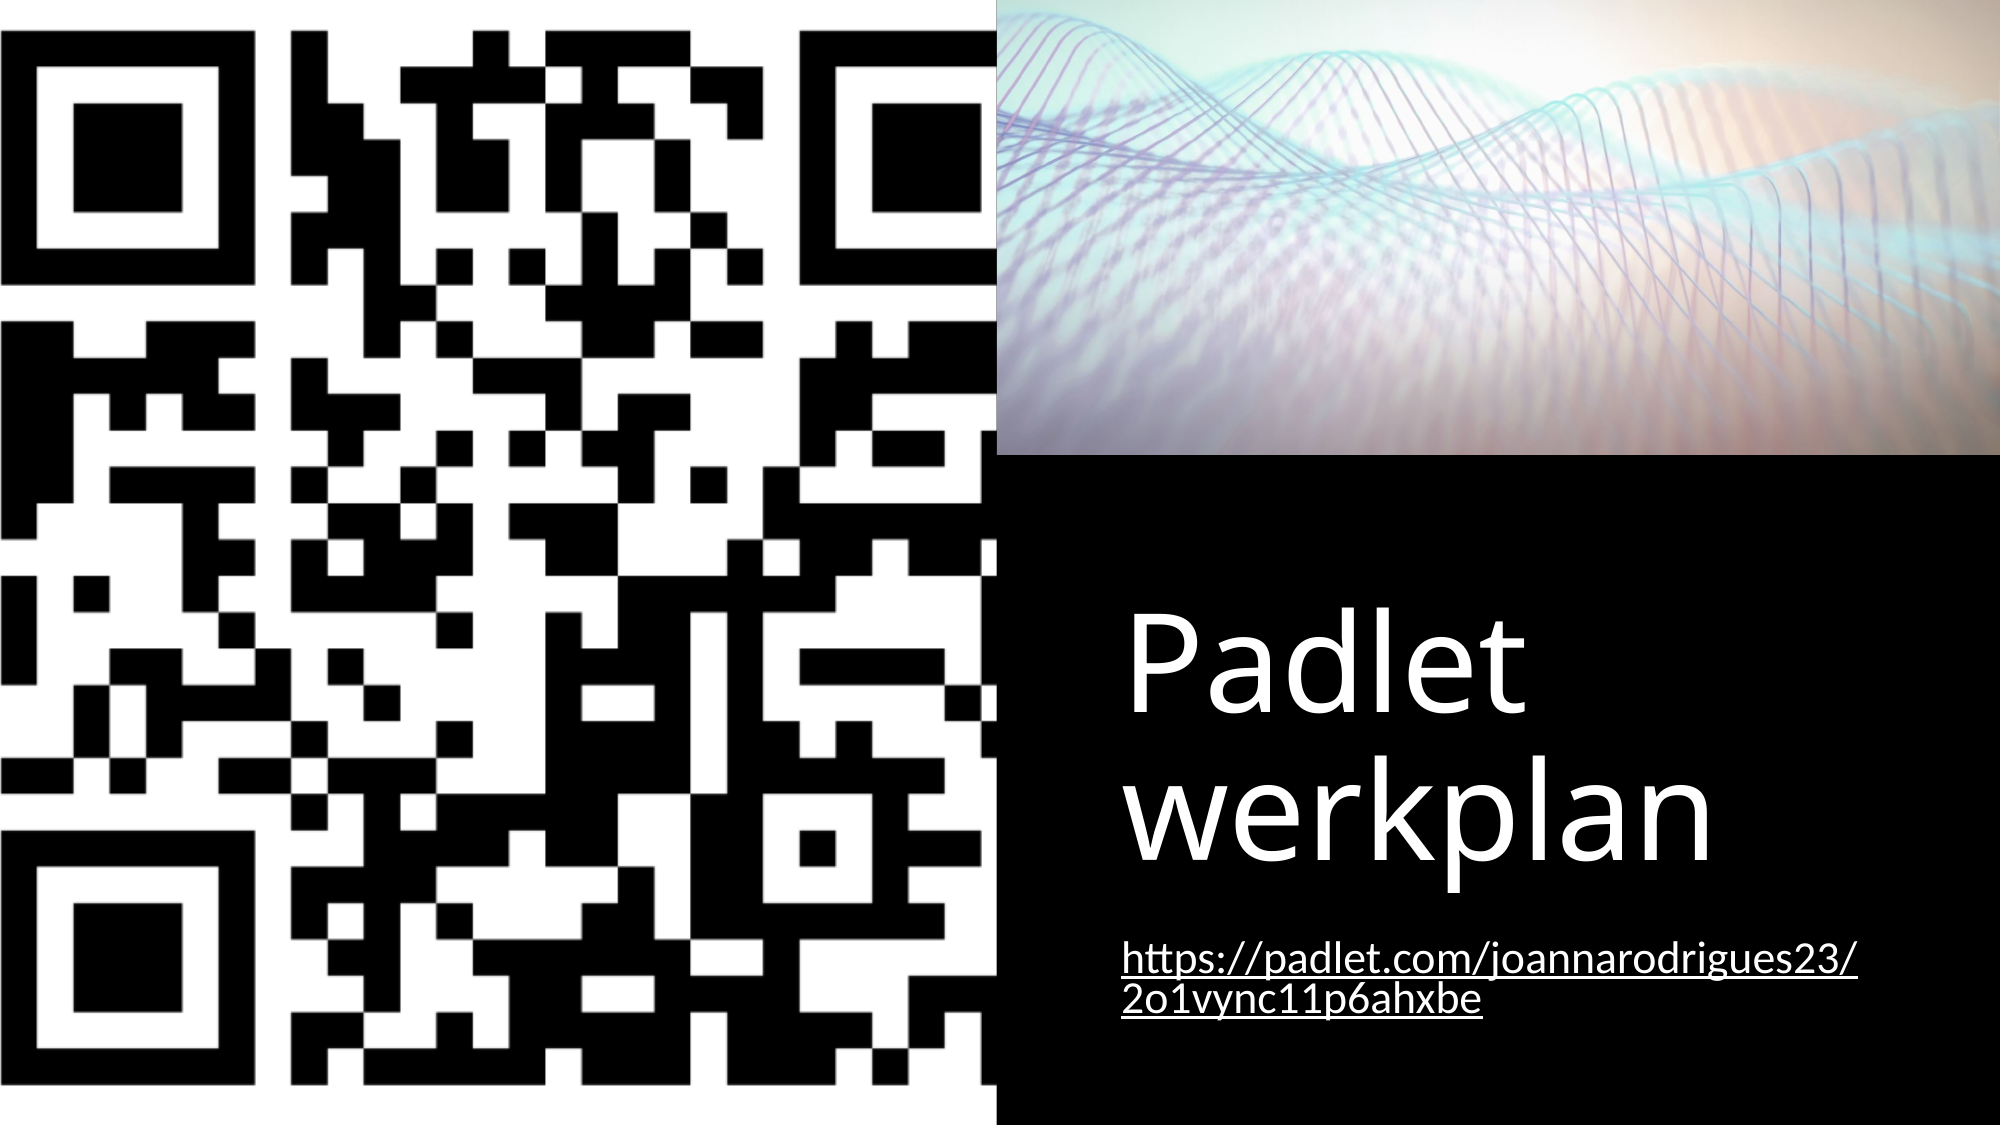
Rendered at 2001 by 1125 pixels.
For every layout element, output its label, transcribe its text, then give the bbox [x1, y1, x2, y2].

text_box [997, 455, 2000, 1125]
title Padlet werkplan [1105, 512, 1888, 898]
picture [0, 0, 2000, 1125]
subtitle https://padlet.com/joannarodrigues23/2o1vync11p6ahxbe [1105, 924, 1888, 1043]
